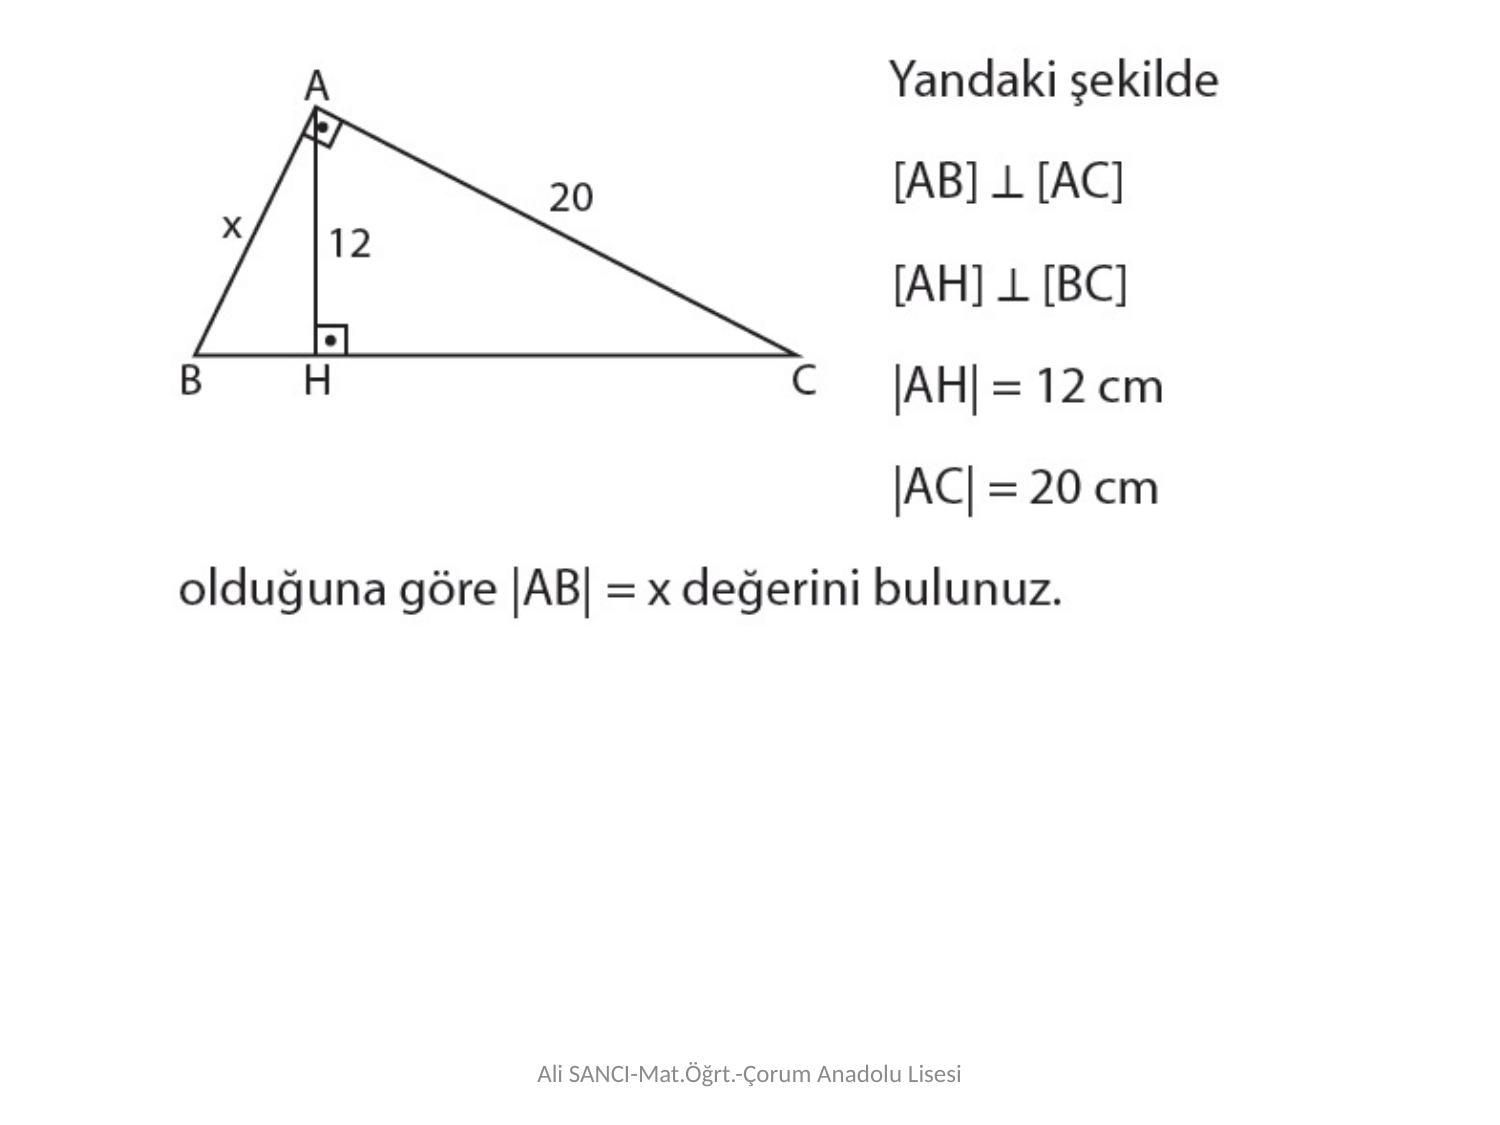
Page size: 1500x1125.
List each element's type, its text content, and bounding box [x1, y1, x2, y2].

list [170, 30, 1245, 658]
footer Ali SANCI-Mat.Öğrt.-Çorum Anadolu Lisesi [512, 1042, 988, 1103]
